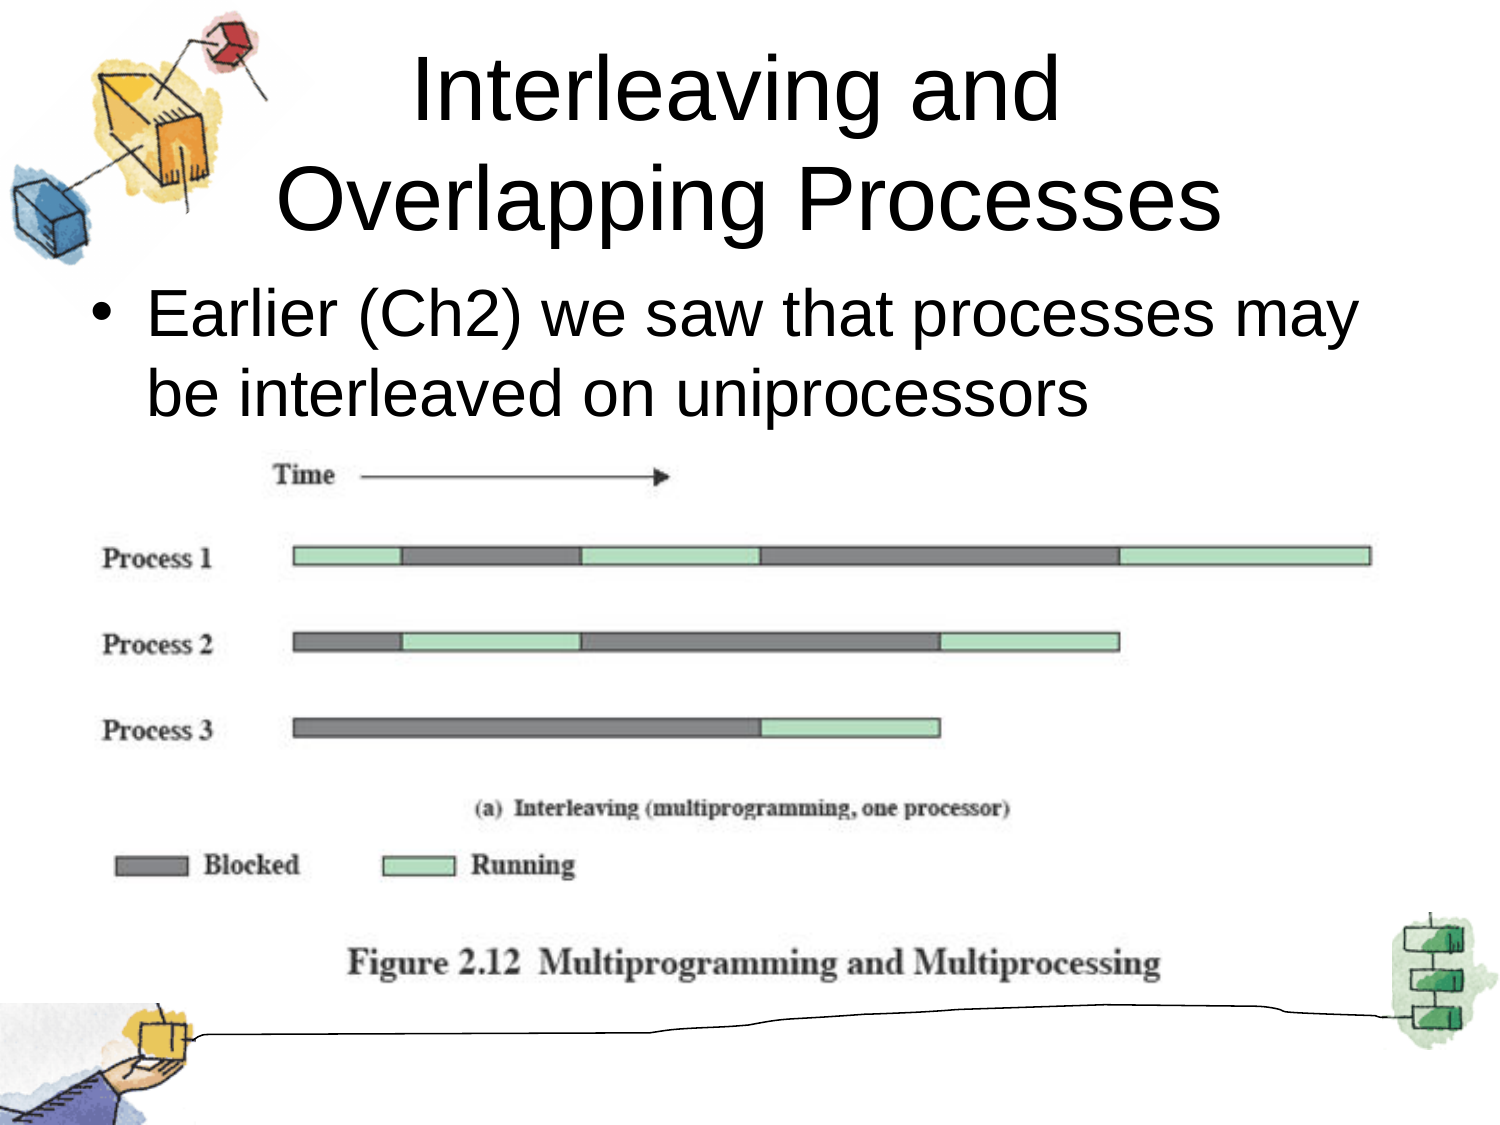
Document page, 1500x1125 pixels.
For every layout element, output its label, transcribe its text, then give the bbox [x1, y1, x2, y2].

title Interleaving and Overlapping Processes [74, 44, 1426, 233]
picture [62, 449, 1500, 1050]
picture [114, 0, 274, 44]
picture [0, 1003, 196, 1125]
picture [0, 85, 167, 305]
list Earlier (Ch2) we saw that processes may be interleaved on uniprocessors [74, 262, 1426, 501]
